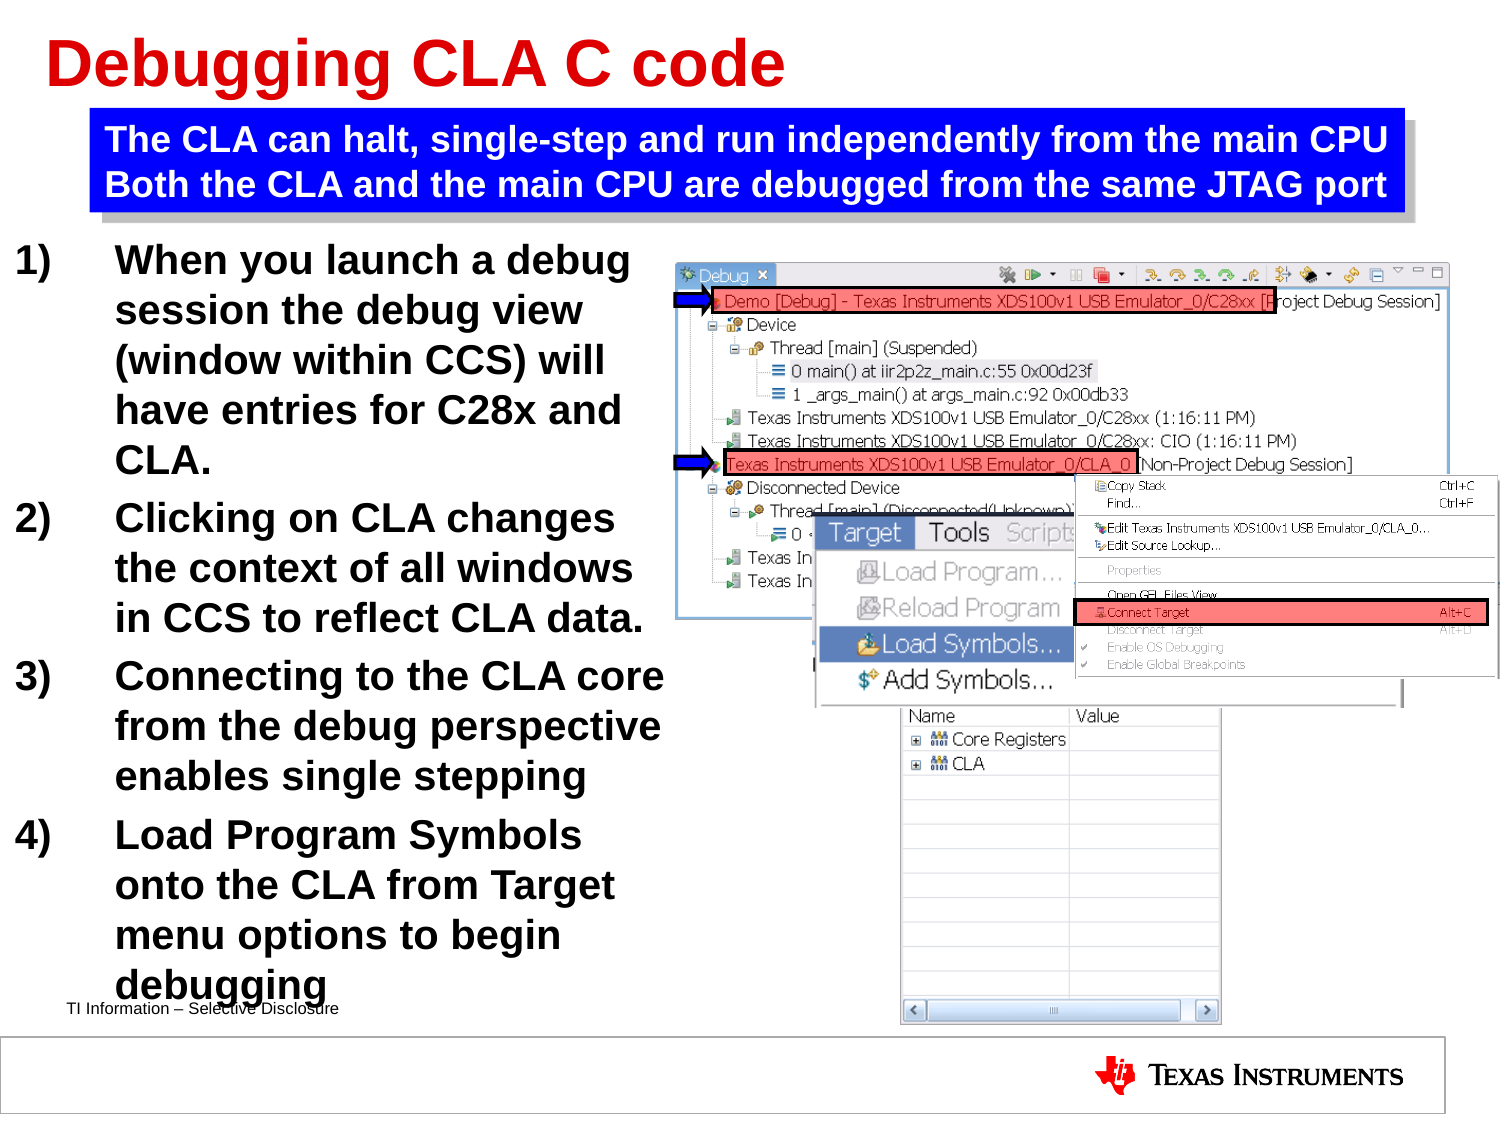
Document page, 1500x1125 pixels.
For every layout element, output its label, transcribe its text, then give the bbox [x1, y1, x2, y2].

text_box When you launch a debug session the debug view (window within CCS) will have entries for C28x and CLA. Clicking on CLA changes the context of all windows in CCS to reflect CLA data. Connecting to the CLA core from the debug perspective enables single stepping Load Program Symbols onto the CLA from Target menu options to begin debugging [0, 224, 688, 1000]
title Debugging CLA C code [29, 15, 1418, 116]
picture [1095, 1056, 1403, 1095]
picture [674, 262, 1500, 1026]
text_box The CLA can halt, single-step and run independently from the main CPU Both the CLA and the main CPU are debugged from the same JTAG port [89, 116, 1405, 213]
